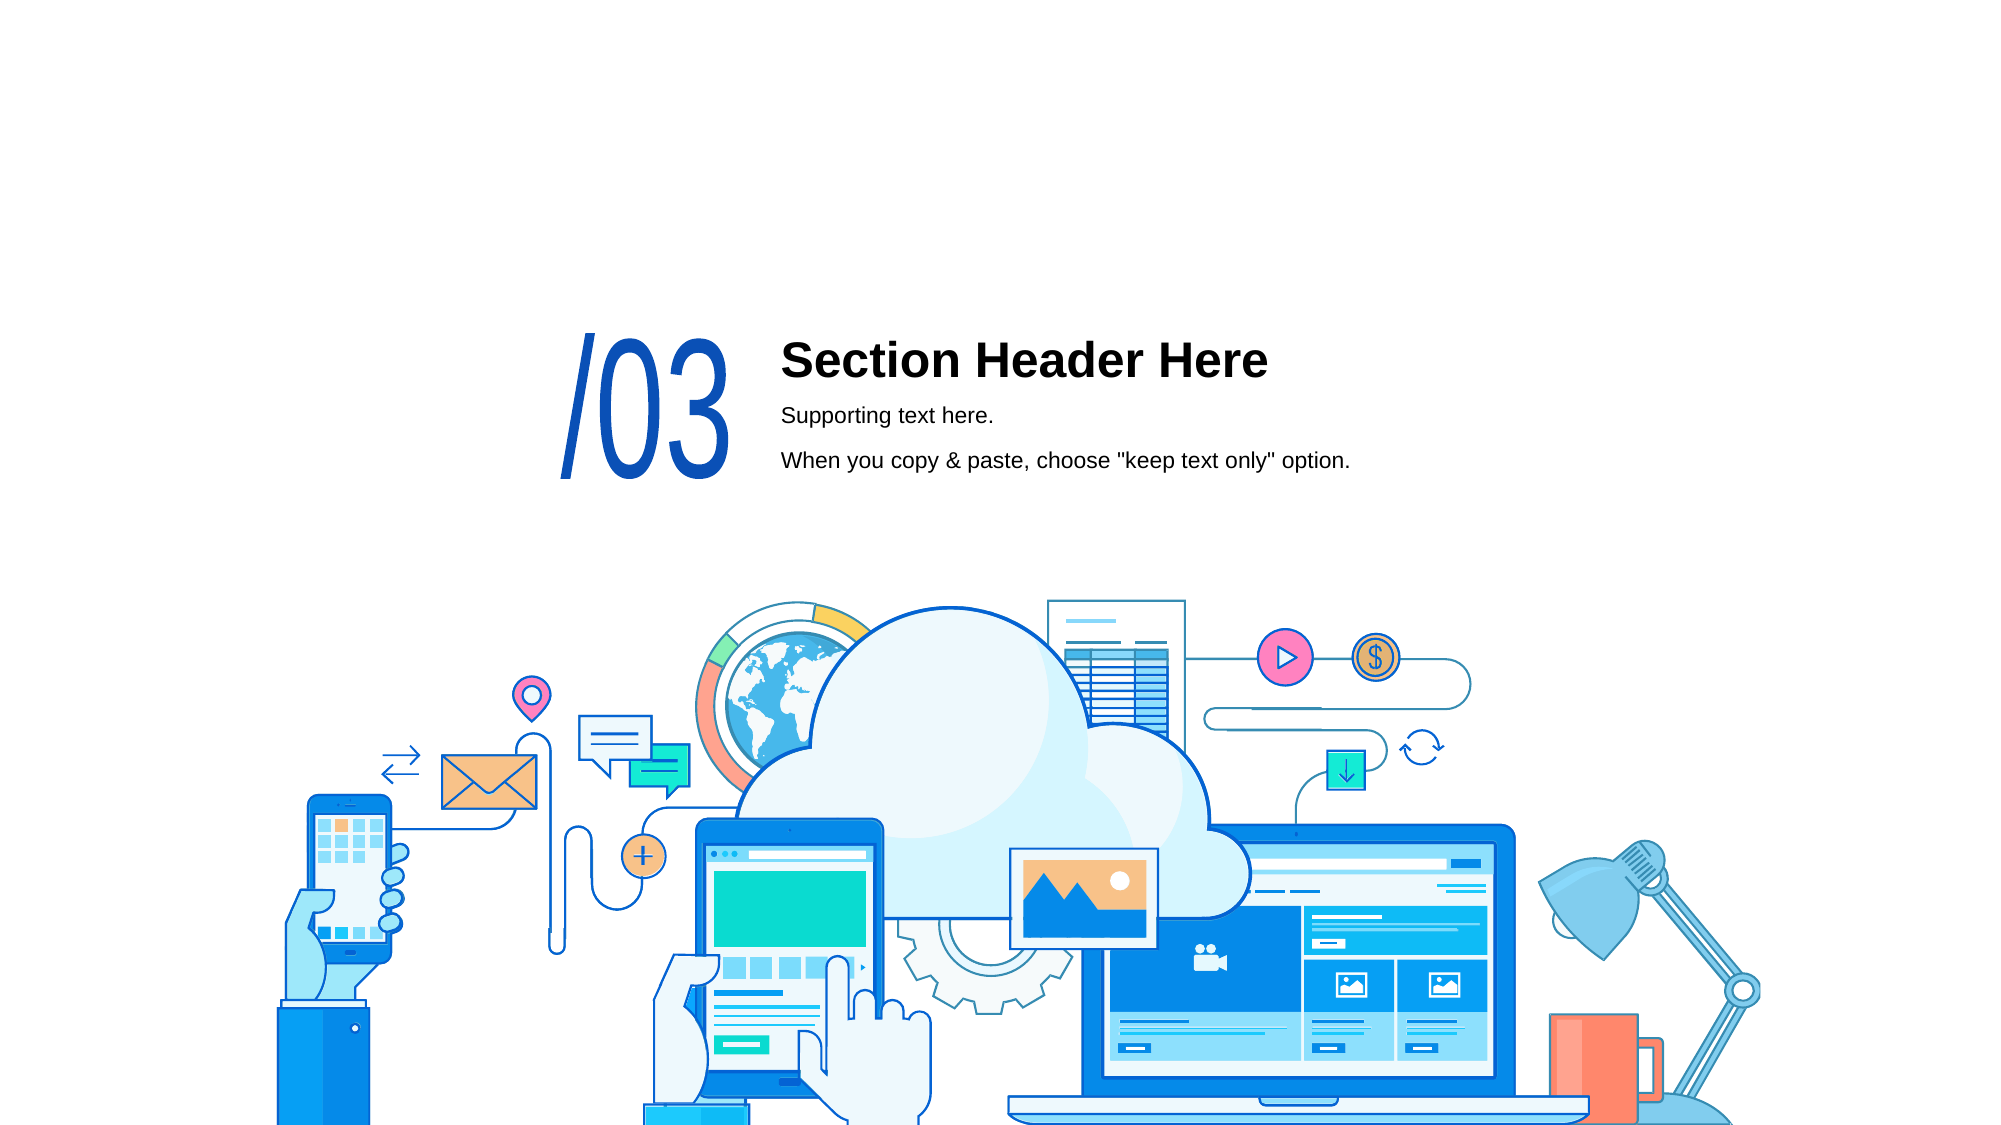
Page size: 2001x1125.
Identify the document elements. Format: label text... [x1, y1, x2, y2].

list Supporting text here. When you copy & paste, choose "keep text only" option. [765, 395, 1655, 563]
title Section Header Here [765, 249, 1655, 395]
